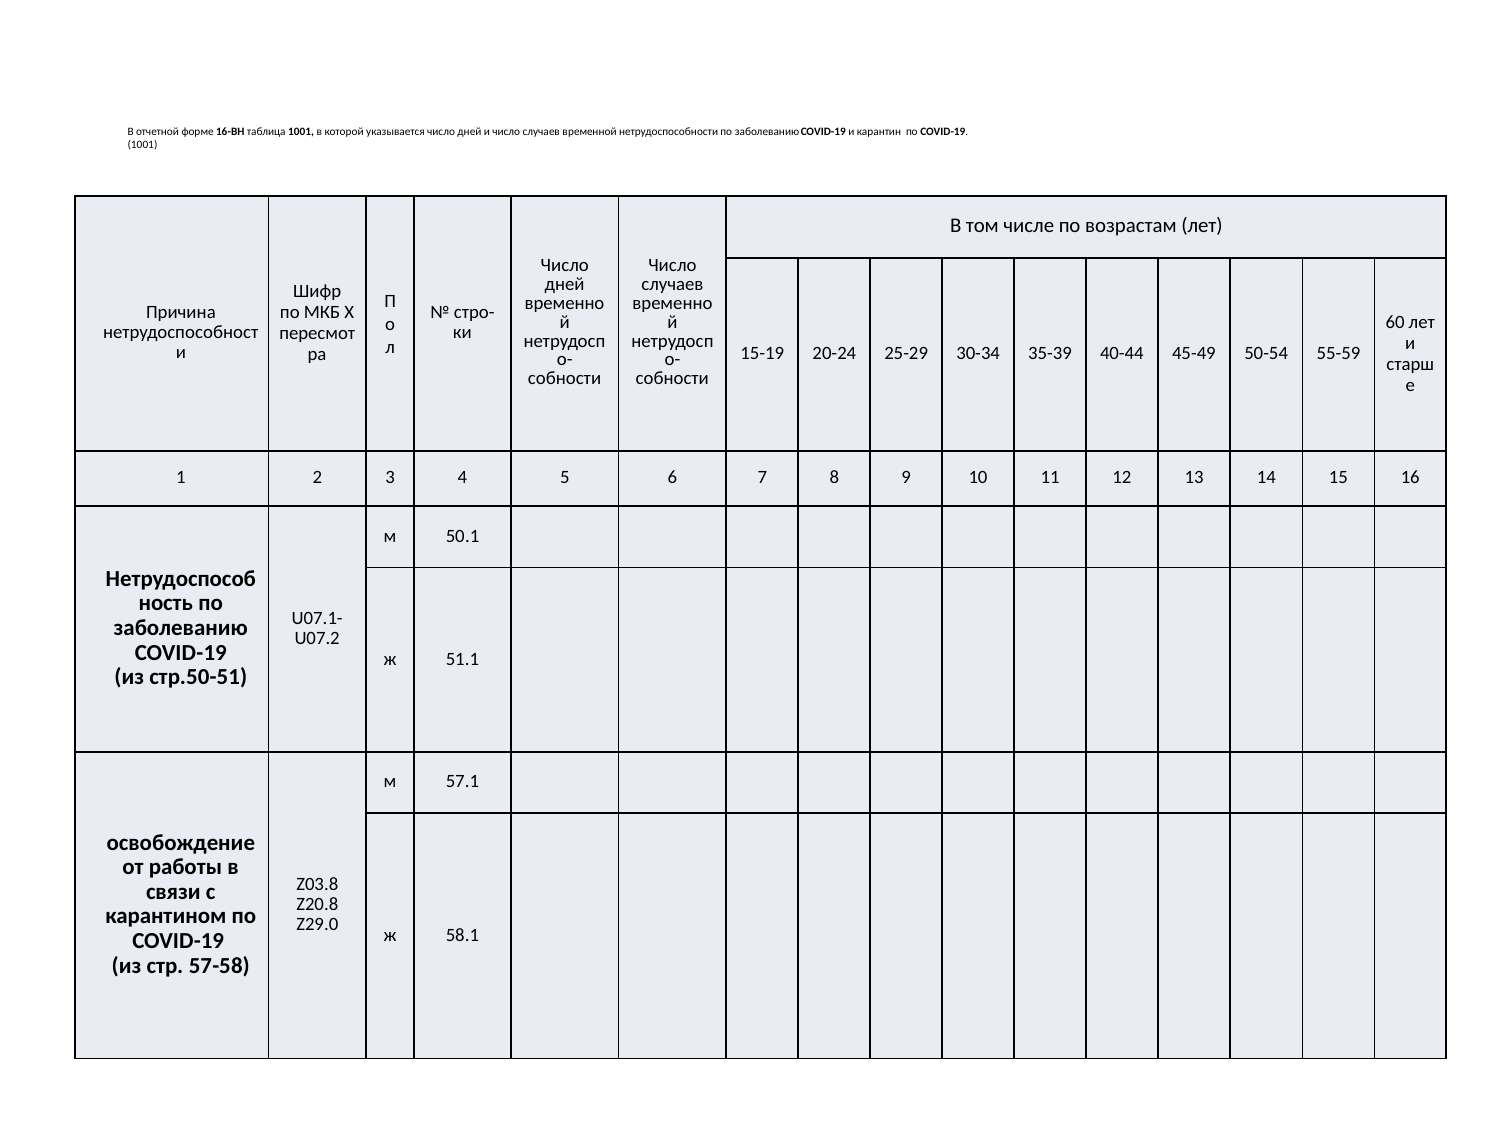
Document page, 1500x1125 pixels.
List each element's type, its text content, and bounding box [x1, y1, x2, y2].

table_cell 9 [871, 452, 941, 505]
table_cell [619, 507, 725, 567]
table_cell 58.1 [415, 814, 510, 1058]
table_cell [1231, 507, 1302, 567]
table_cell 13 [1159, 452, 1229, 505]
table_cell 12 [1087, 452, 1157, 505]
table_cell [512, 814, 618, 1058]
table_cell 50.1 [415, 507, 510, 567]
table_cell Нетрудоспособность по заболеванию COVID-19 (из стр.50-51) [76, 507, 268, 751]
table_cell 40-44 [1087, 259, 1157, 450]
table_cell [1375, 814, 1445, 1058]
table_cell Z03.8 Z20.8 Z29.0 [269, 753, 365, 1058]
table_cell [1015, 753, 1085, 812]
table_cell [727, 507, 797, 567]
table_cell [1231, 814, 1302, 1058]
table_cell 51.1 [415, 568, 510, 751]
table_cell 1 [76, 452, 268, 505]
table_cell [1087, 568, 1157, 751]
table_cell [1303, 507, 1374, 567]
table_cell [512, 568, 618, 751]
table_cell [727, 568, 797, 751]
table_cell [727, 814, 797, 1058]
table_cell 6 [619, 452, 725, 505]
table_cell [727, 753, 797, 812]
table_cell 60 лет и старше [1375, 259, 1445, 450]
table_cell [1087, 507, 1157, 567]
table_cell 15 [1303, 452, 1374, 505]
table_cell [1159, 753, 1229, 812]
table_cell [619, 814, 725, 1058]
table_header Число случаев временной нетрудоспо-собности [619, 197, 725, 450]
table_cell [619, 568, 725, 751]
table_cell [871, 507, 941, 567]
table_cell 4 [415, 452, 510, 505]
table_cell 7 [727, 452, 797, 505]
table_header № стро-ки [415, 197, 510, 450]
table_cell [1015, 814, 1085, 1058]
table_cell 55-59 [1303, 259, 1374, 450]
table_cell 15-19 [727, 259, 797, 450]
table_cell ж [367, 814, 413, 1058]
table_cell [512, 753, 618, 812]
table_cell [799, 814, 869, 1058]
table_cell U07.1-U07.2 [269, 507, 365, 751]
table_cell [1087, 753, 1157, 812]
table_header В том числе по возрастам (лет) [727, 197, 1445, 257]
table_cell 14 [1231, 452, 1302, 505]
table_cell [943, 507, 1013, 567]
table_cell 5 [512, 452, 618, 505]
table_cell освобождение от работы в связи с карантином по COVID-19 (из стр. 57-58) [76, 753, 268, 1058]
table_header Причина нетрудоспособности [76, 197, 268, 450]
table_cell [799, 753, 869, 812]
table_cell 35-39 [1015, 259, 1085, 450]
table_cell 3 [367, 452, 413, 505]
table_cell [1231, 753, 1302, 812]
table_cell ж [367, 568, 413, 751]
table_cell [943, 753, 1013, 812]
title В отчетной форме 16-ВН таблица 1001, в которой указывается число дней и число случаев временной нетрудоспособности по заболеванию COVID-19 и карантин по COVID-19. (1001) [112, 101, 1424, 195]
table_cell [1231, 568, 1302, 751]
table_cell 16 [1375, 452, 1445, 505]
table_cell м [367, 507, 413, 567]
table_cell [1375, 753, 1445, 812]
table_cell [512, 507, 618, 567]
table_cell 25-29 [871, 259, 941, 450]
table_cell [943, 814, 1013, 1058]
table_cell [1159, 814, 1229, 1058]
table_cell [1087, 814, 1157, 1058]
table_cell [1303, 814, 1374, 1058]
table_cell [799, 507, 869, 567]
table_cell [943, 568, 1013, 751]
table_cell [1375, 568, 1445, 751]
table_cell 45-49 [1159, 259, 1229, 450]
table_cell 20-24 [799, 259, 869, 450]
table_cell 8 [799, 452, 869, 505]
table_header Число дней временной нетрудоспо-собности [512, 197, 618, 450]
table_cell [1015, 568, 1085, 751]
table_cell 10 [943, 452, 1013, 505]
table_cell 11 [1015, 452, 1085, 505]
table_header П о л [367, 197, 413, 450]
table_cell [1303, 568, 1374, 751]
table_cell [1159, 568, 1229, 751]
table_cell [1303, 753, 1374, 812]
table_cell 50-54 [1231, 259, 1302, 450]
table_cell 2 [269, 452, 365, 505]
table_cell [1015, 507, 1085, 567]
table_cell м [367, 753, 413, 812]
table_header Шифр по МКБ Х пересмотра [269, 197, 365, 450]
table_cell [619, 753, 725, 812]
table_cell [1159, 507, 1229, 567]
table_cell [871, 814, 941, 1058]
table_cell 57.1 [415, 753, 510, 812]
table_cell [799, 568, 869, 751]
table_cell [871, 568, 941, 751]
table_cell [871, 753, 941, 812]
table_cell [1375, 507, 1445, 567]
table_cell 30-34 [943, 259, 1013, 450]
